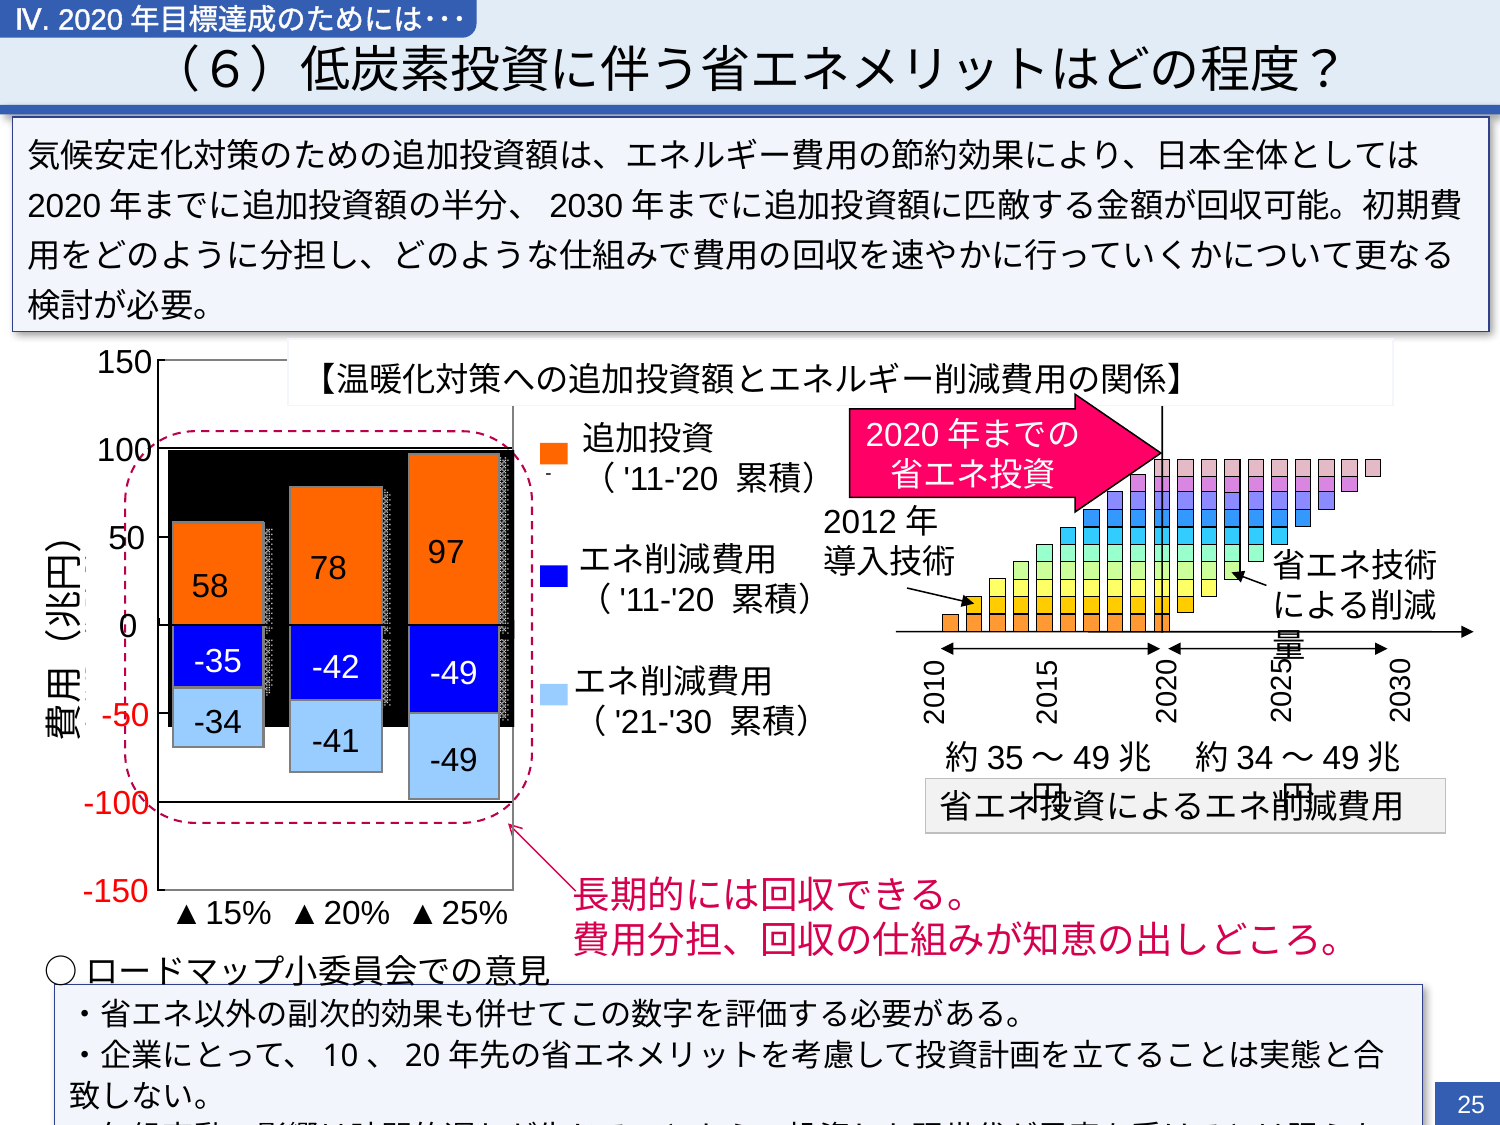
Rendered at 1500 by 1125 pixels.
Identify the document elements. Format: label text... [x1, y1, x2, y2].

text_box [540, 565, 568, 587]
text_box [1013, 597, 1029, 614]
text_box 約34～49兆円 [1171, 728, 1425, 824]
text_box [1248, 459, 1264, 477]
text_box [1201, 492, 1217, 510]
text_box [1154, 545, 1162, 562]
text_box 追加投資 （'11-'20 累積） [582, 417, 843, 498]
text_box [1201, 510, 1217, 527]
text_box [1107, 527, 1123, 545]
text_box [1318, 477, 1335, 492]
text_box [1224, 562, 1240, 580]
text_box [1224, 493, 1240, 510]
text_box 約35～49兆円 [922, 728, 1171, 824]
text_box 2020年までの 省エネ投資 [849, 394, 1161, 512]
text_box [1107, 597, 1123, 614]
text_box [1201, 477, 1217, 492]
text_box 20% [323, 891, 391, 932]
text_box 省エネ投資によるエネ削減費用 [925, 778, 1446, 833]
text_box 2020 [1139, 628, 1190, 728]
text_box [1060, 597, 1076, 614]
text_box [1107, 580, 1123, 597]
text_box [1295, 477, 1311, 492]
text_box [966, 614, 982, 632]
text_box 2030 [1373, 672, 1424, 728]
text_box [1341, 459, 1358, 477]
text_box [540, 683, 568, 706]
text_box [1036, 562, 1053, 580]
text_box [1083, 509, 1100, 527]
text_box -50 [101, 692, 150, 733]
text_box [1224, 459, 1240, 477]
text_box エネ削減費用 （'11-'20 累積） [578, 537, 866, 658]
text_box [1163, 597, 1170, 614]
text_box [1130, 562, 1146, 580]
text_box [1248, 510, 1264, 527]
text_box [0, 0, 1500, 43]
text_box [1177, 597, 1194, 613]
text_box [1318, 492, 1335, 510]
text_box [1248, 527, 1264, 545]
text_box [966, 596, 982, 614]
text_box [1224, 545, 1240, 562]
text_box 【温暖化対策への追加投資額とエネルギー削減費用の関係】 [288, 338, 1393, 406]
text_box [1177, 477, 1194, 492]
text_box [1163, 510, 1170, 527]
text_box エネ削減費用 （'21-'30 累積） [573, 659, 839, 740]
text_box [1271, 492, 1288, 510]
text_box 25% [441, 891, 509, 932]
text_box -100 [83, 780, 150, 821]
text_box - [545, 460, 552, 484]
text_box [940, 642, 1161, 655]
text_box [1083, 614, 1100, 632]
text_box 費用（兆円） [40, 482, 86, 742]
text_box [507, 823, 576, 892]
text_box [1365, 459, 1381, 477]
text_box 0 [118, 604, 138, 645]
text_box [1201, 562, 1217, 580]
text_box [1154, 562, 1162, 580]
text_box [1036, 614, 1053, 629]
text_box [1130, 614, 1146, 632]
text_box [1060, 562, 1076, 580]
text_box [1154, 614, 1162, 628]
text_box [1107, 545, 1123, 562]
text_box [1130, 580, 1146, 597]
text_box [1224, 510, 1240, 527]
text_box [1060, 614, 1076, 632]
text_box [1224, 477, 1240, 493]
text_box [1130, 492, 1146, 510]
text_box [1177, 580, 1194, 597]
text_box [1201, 545, 1217, 562]
text_box 2015 [1020, 629, 1070, 648]
text_box [1318, 459, 1335, 477]
text_box [942, 614, 959, 632]
text_box [907, 588, 975, 607]
text_box [1130, 545, 1146, 562]
text_box [1163, 459, 1170, 477]
text_box 15% [205, 891, 273, 932]
text_box [1036, 597, 1053, 614]
text_box [1201, 527, 1217, 545]
text_box 150 [96, 339, 153, 380]
text_box [1295, 492, 1311, 510]
picture [167, 450, 515, 727]
text_box [1163, 562, 1170, 580]
text_box [1271, 510, 1288, 527]
text_box [1130, 527, 1146, 545]
text_box [1177, 545, 1194, 562]
text_box [1154, 459, 1162, 477]
text_box [1060, 527, 1076, 545]
text_box [1271, 459, 1288, 477]
text_box [989, 614, 1006, 632]
text_box [1083, 545, 1100, 562]
text_box [1177, 510, 1194, 527]
text_box [553, 406, 807, 778]
text_box [1130, 510, 1146, 527]
text_box [1154, 510, 1162, 527]
text_box [1163, 614, 1170, 628]
text_box [1060, 545, 1076, 562]
text_box [1163, 580, 1170, 597]
text_box [1201, 459, 1217, 477]
text_box [1163, 492, 1170, 510]
text_box [1013, 561, 1029, 580]
text_box [1107, 614, 1123, 632]
text_box [1083, 580, 1100, 597]
text_box 25 [1435, 1082, 1500, 1125]
text_box 2025 [1254, 649, 1305, 728]
text_box [1177, 492, 1194, 510]
text_box [1177, 527, 1194, 545]
text_box [39, 347, 527, 946]
text_box 2012年 導入技術 [808, 492, 988, 588]
text_box [1013, 614, 1029, 632]
text_box [1154, 597, 1162, 614]
text_box [1154, 527, 1162, 545]
text_box [1130, 474, 1146, 492]
text_box [1013, 580, 1029, 597]
text_box ・省エネ以外の副次的効果も併せてこの数字を評価する必要がある。 ・企業にとって、10、20年先の省エネメリットを考慮して投資計画を立てることは実態と合致しない。 ・気候変動の影響は時間的遅れが生じることから、投資した現世代が恩恵を受けるとは限らない。 [54, 984, 1423, 1125]
text_box Ⅳ. 2020年目標達成のためには･･･ [0, 0, 539, 37]
text_box [540, 442, 568, 465]
text_box [1224, 527, 1240, 545]
text_box [1130, 597, 1146, 614]
text_box [1107, 510, 1123, 527]
text_box [527, 475, 534, 779]
text_box [1107, 491, 1123, 510]
text_box [1036, 580, 1053, 597]
text_box ○ロードマップ小委員会での意見 [29, 930, 719, 998]
text_box [1177, 459, 1194, 477]
text_box [1154, 580, 1162, 597]
text_box [1036, 544, 1053, 562]
text_box [1107, 562, 1123, 580]
text_box 2015 [1020, 649, 1070, 728]
text_box [1163, 527, 1170, 545]
text_box [1271, 527, 1288, 537]
text_box 2010 [907, 629, 958, 740]
text_box [1163, 545, 1170, 562]
text_box [1168, 642, 1388, 655]
text_box 長期的には回収できる。 費用分担、回収の仕組みが知恵の出しどころ。 [558, 863, 1375, 969]
text_box [989, 578, 1006, 597]
text_box 気候安定化対策のための追加投資額は、エネルギー費用の節約効果により、日本全体としては2020年までに追加投資額の半分、2030年までに追加投資額に匹敵する金額が回収可能。初期費用をどのように分担し、どのような仕組みで費用の回収を速やかに行っていくかについて更なる検討が必要。 [12, 117, 1490, 332]
text_box ▲ [294, 891, 315, 932]
text_box [1083, 562, 1100, 580]
text_box 省エネ技術 による削減量 [1257, 537, 1479, 672]
text_box [1295, 459, 1311, 477]
text_box [1248, 545, 1257, 562]
text_box 50 [108, 516, 146, 557]
text_box -150 [82, 869, 150, 910]
text_box [1295, 510, 1311, 527]
text_box ▲ [176, 891, 197, 932]
text_box [1163, 477, 1170, 492]
text_box （６）低炭素投資に伴う省エネメリットはどの程度？ [0, 43, 1500, 92]
text_box [1154, 492, 1162, 510]
text_box [1248, 477, 1264, 492]
text_box [1060, 580, 1076, 597]
text_box [1083, 597, 1100, 614]
text_box [989, 597, 1006, 614]
text_box [168, 735, 514, 812]
text_box [1248, 492, 1264, 510]
text_box [1271, 477, 1288, 492]
text_box [1201, 580, 1217, 597]
text_box [1177, 562, 1194, 580]
text_box [1231, 570, 1257, 583]
text_box [1154, 477, 1162, 492]
text_box 100 [96, 428, 153, 469]
text_box [1083, 527, 1100, 545]
text_box [0, 92, 1500, 106]
text_box ▲ [412, 891, 434, 932]
text_box [1341, 477, 1358, 492]
